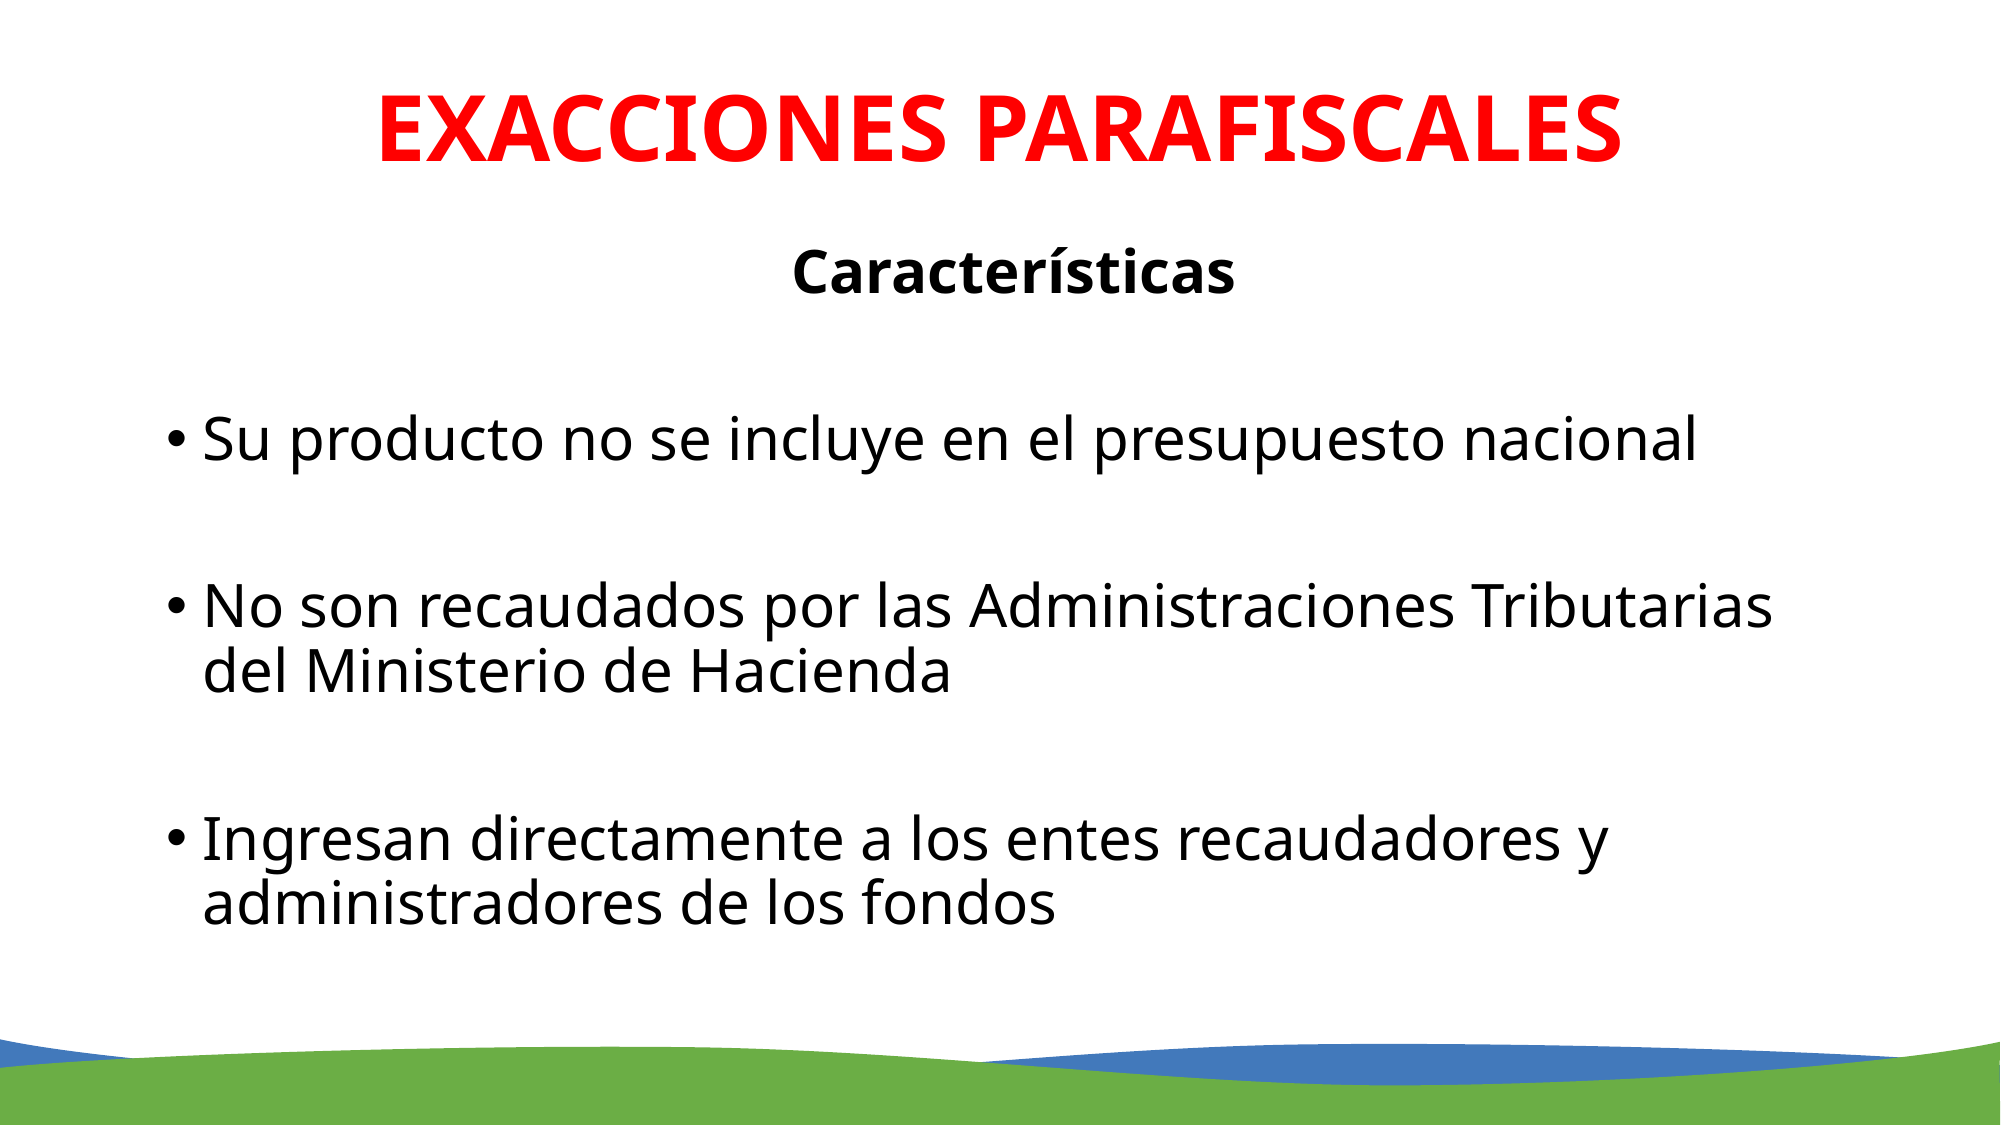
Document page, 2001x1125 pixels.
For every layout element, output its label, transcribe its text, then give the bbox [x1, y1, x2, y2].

list Características Su producto no se incluye en el presupuesto nacional No son recaudados por las Administraciones Tributarias del Ministerio de Hacienda Ingresan directamente a los entes recaudadores y administradores de los fondos [151, 234, 1877, 949]
title EXACCIONES PARAFISCALES [137, 59, 1863, 204]
